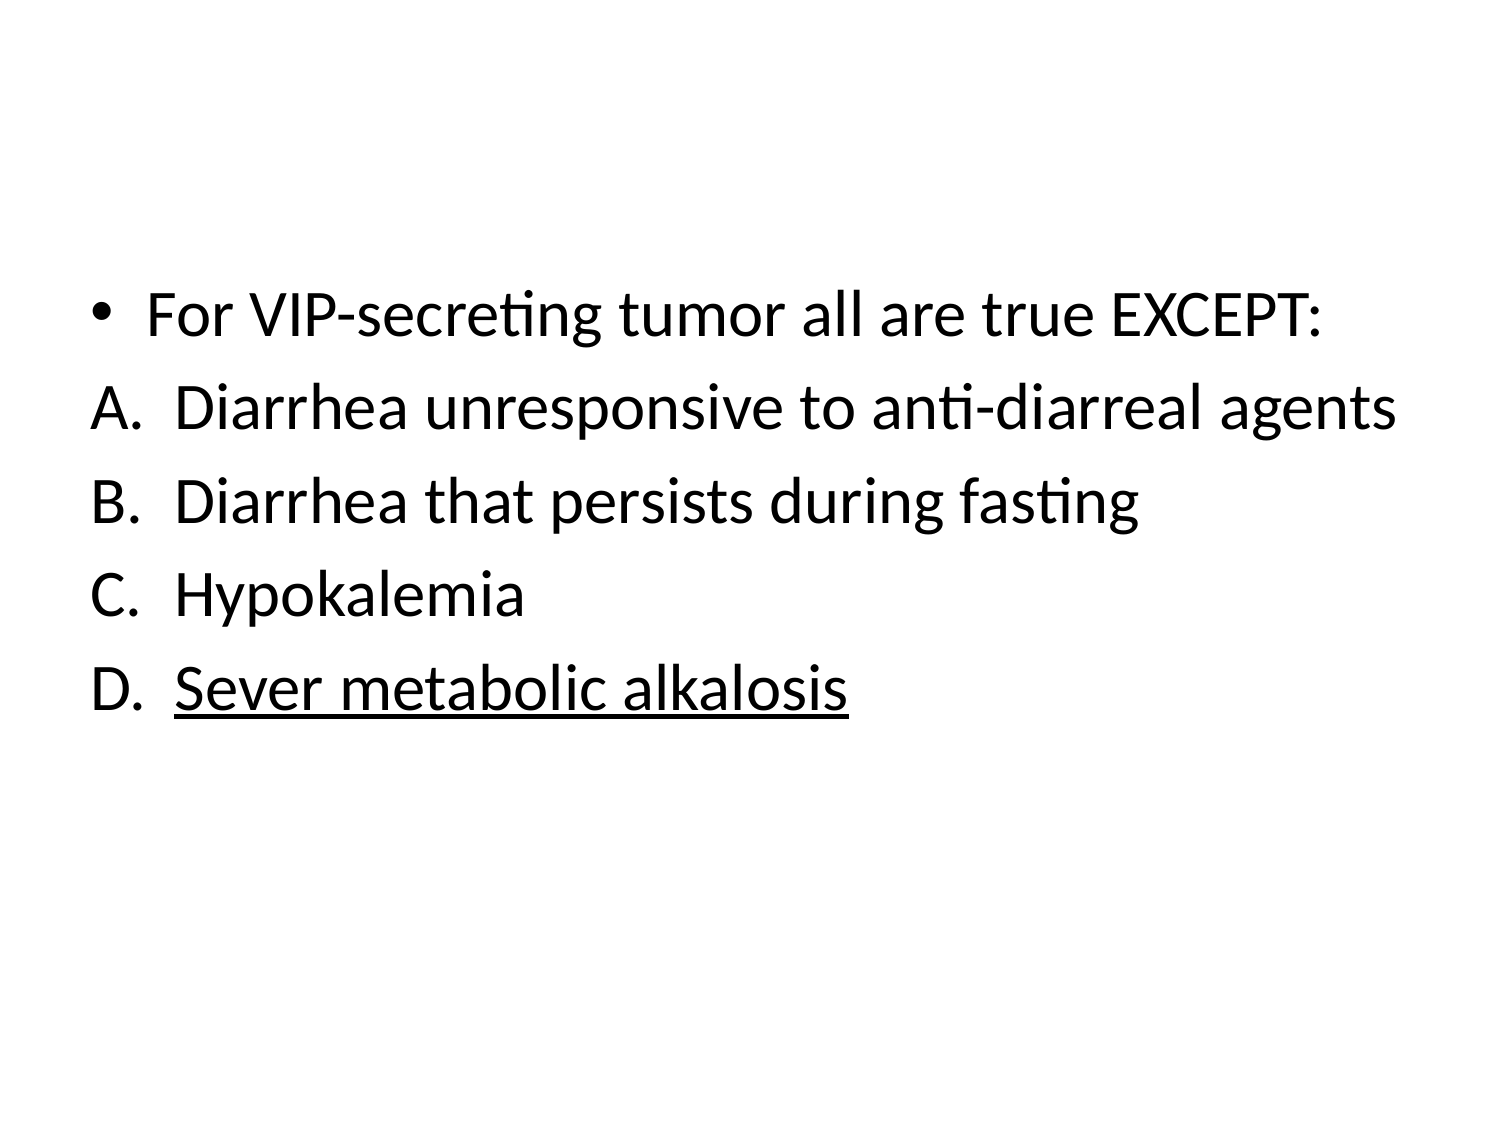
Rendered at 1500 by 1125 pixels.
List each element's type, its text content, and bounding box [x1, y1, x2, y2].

list For VIP-secreting tumor all are true EXCEPT: Diarrhea unresponsive to anti-diarreal agents Diarrhea that persists during fasting Hypokalemia Sever metabolic alkalosis [75, 262, 1425, 1005]
